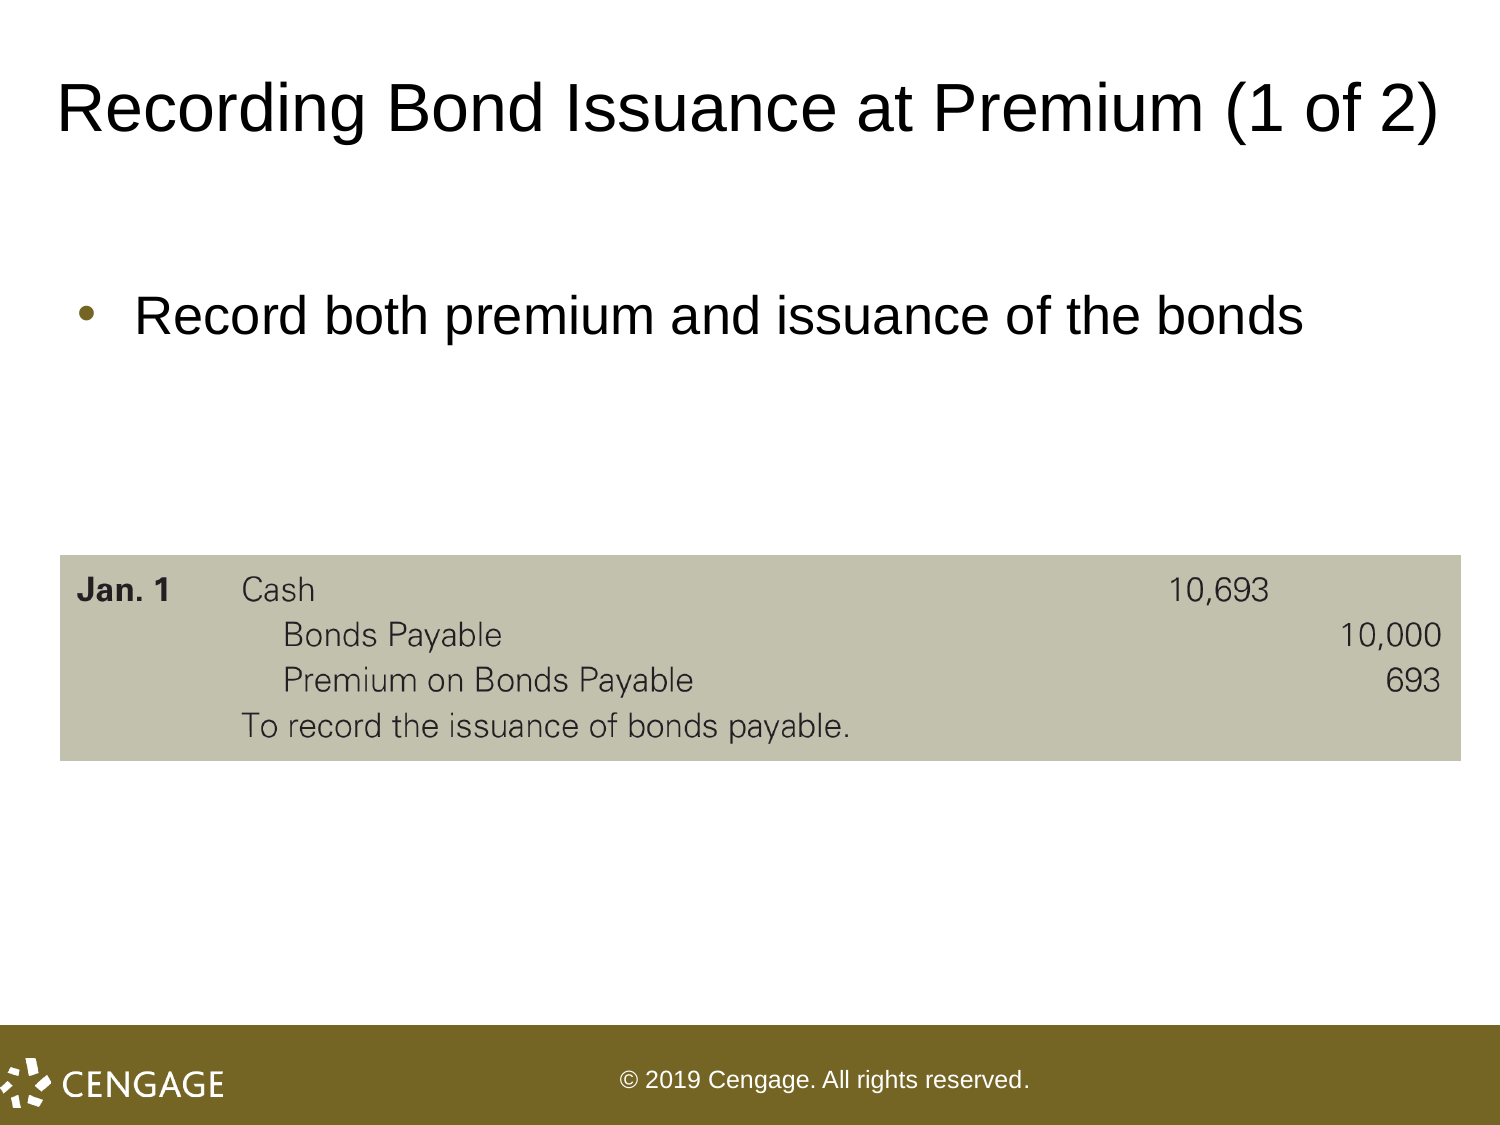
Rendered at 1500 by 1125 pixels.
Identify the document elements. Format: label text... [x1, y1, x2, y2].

list Record both premium and issuance of the bonds [62, 272, 1472, 387]
title Recording Bond Issuance at Premium (1 of 2) [24, 25, 1474, 190]
picture [59, 555, 1461, 761]
picture [0, 1058, 223, 1108]
